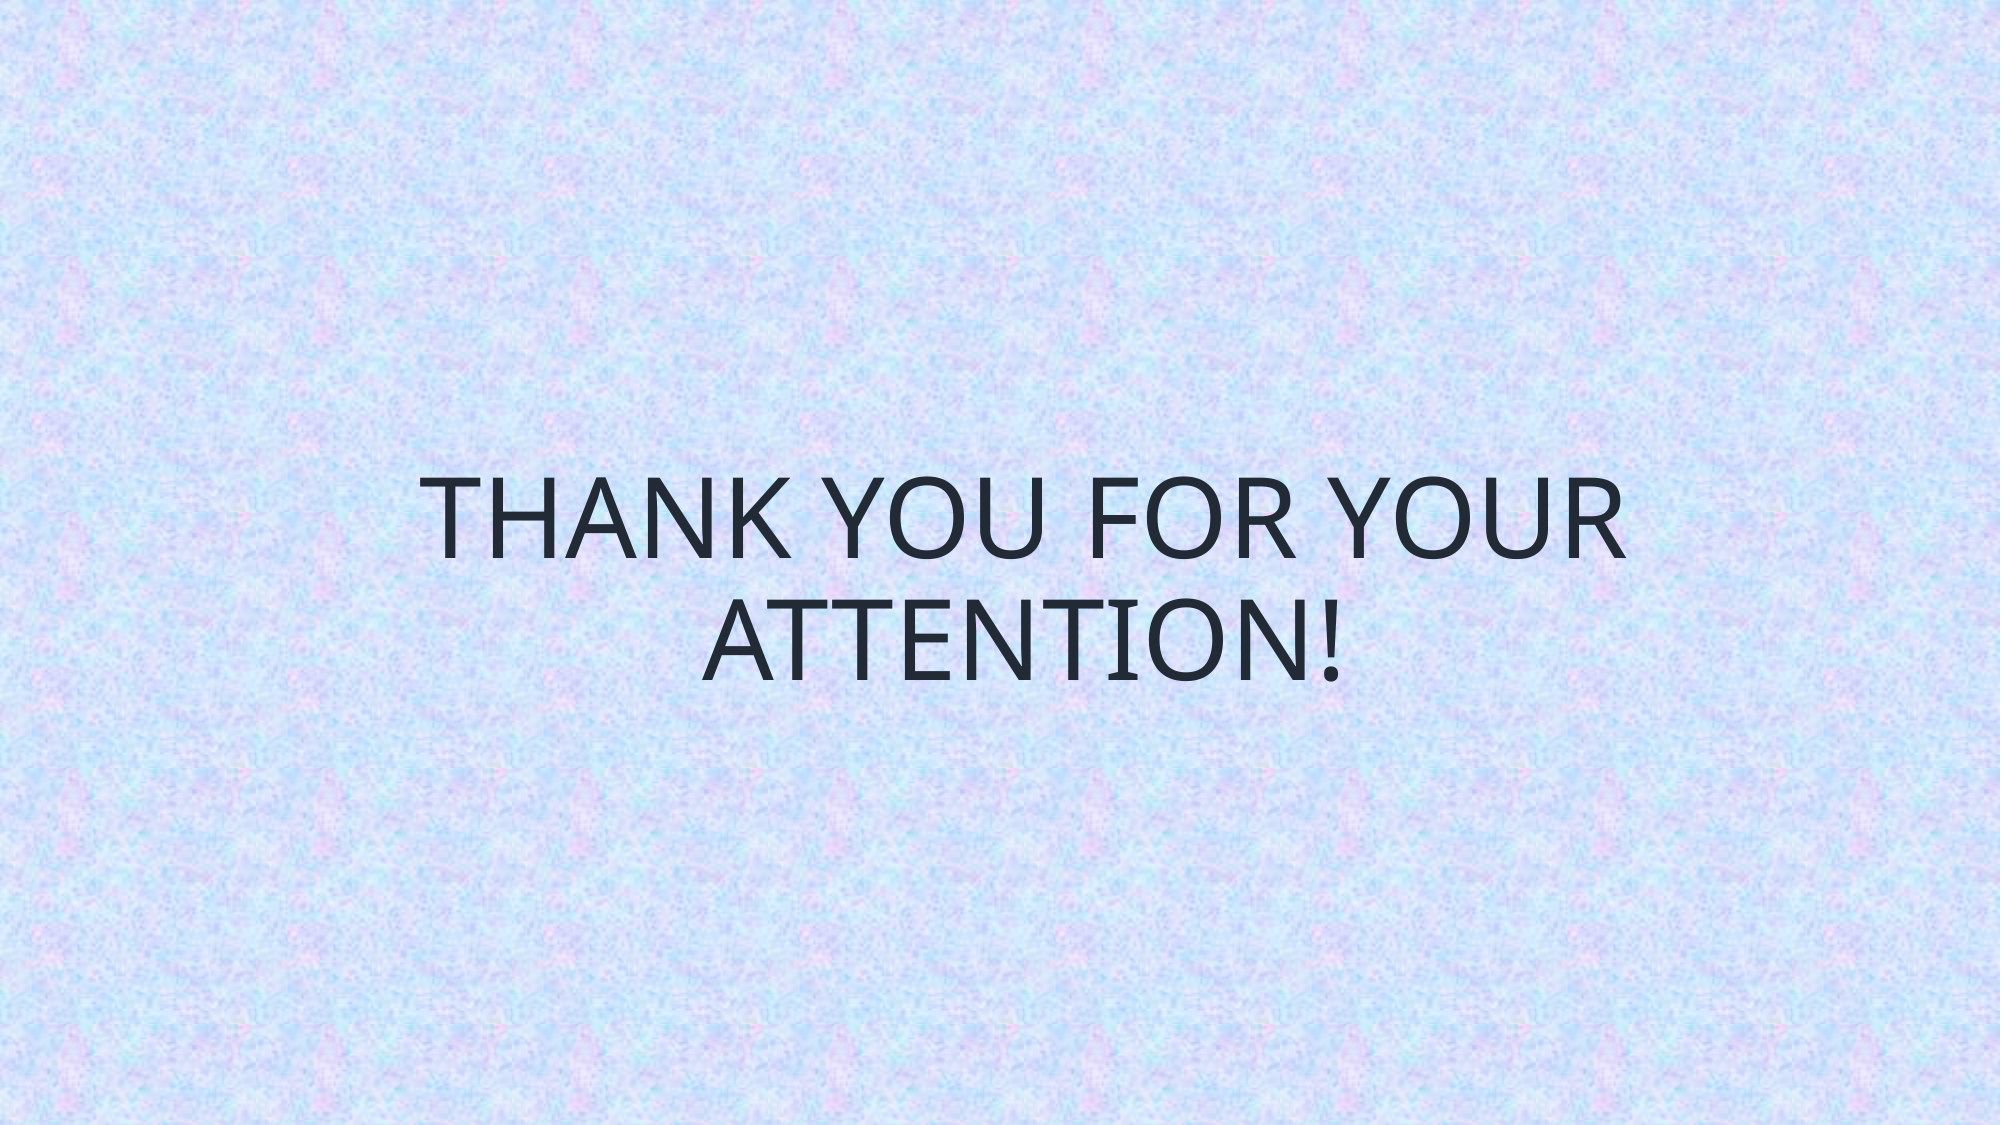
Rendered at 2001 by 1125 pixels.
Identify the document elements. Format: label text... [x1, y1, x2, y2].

title THANK YOU FOR YOUR ATTENTION! [162, 474, 1888, 692]
